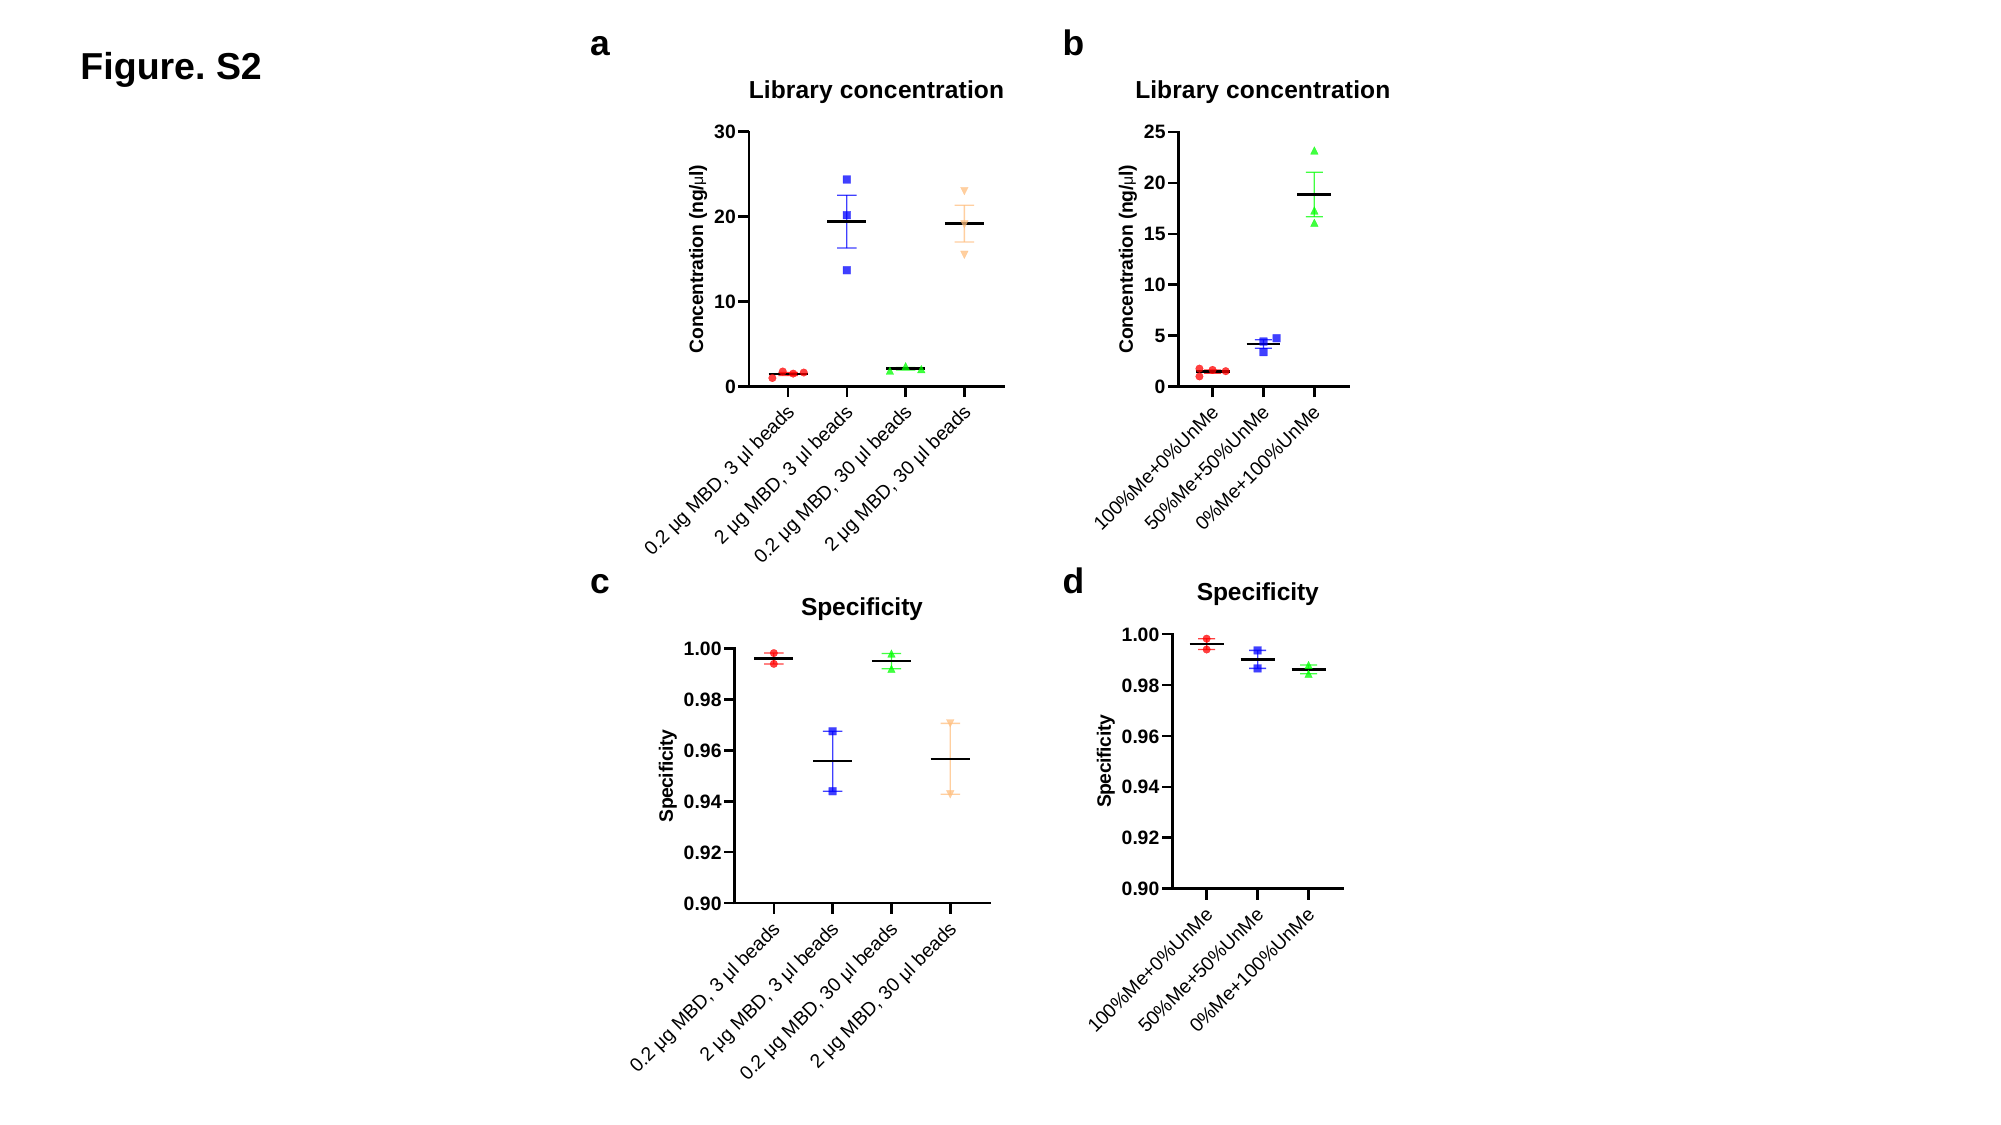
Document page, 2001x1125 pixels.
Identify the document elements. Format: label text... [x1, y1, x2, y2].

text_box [567, 0, 1432, 1125]
text_box Figure. S2 [65, 34, 567, 95]
